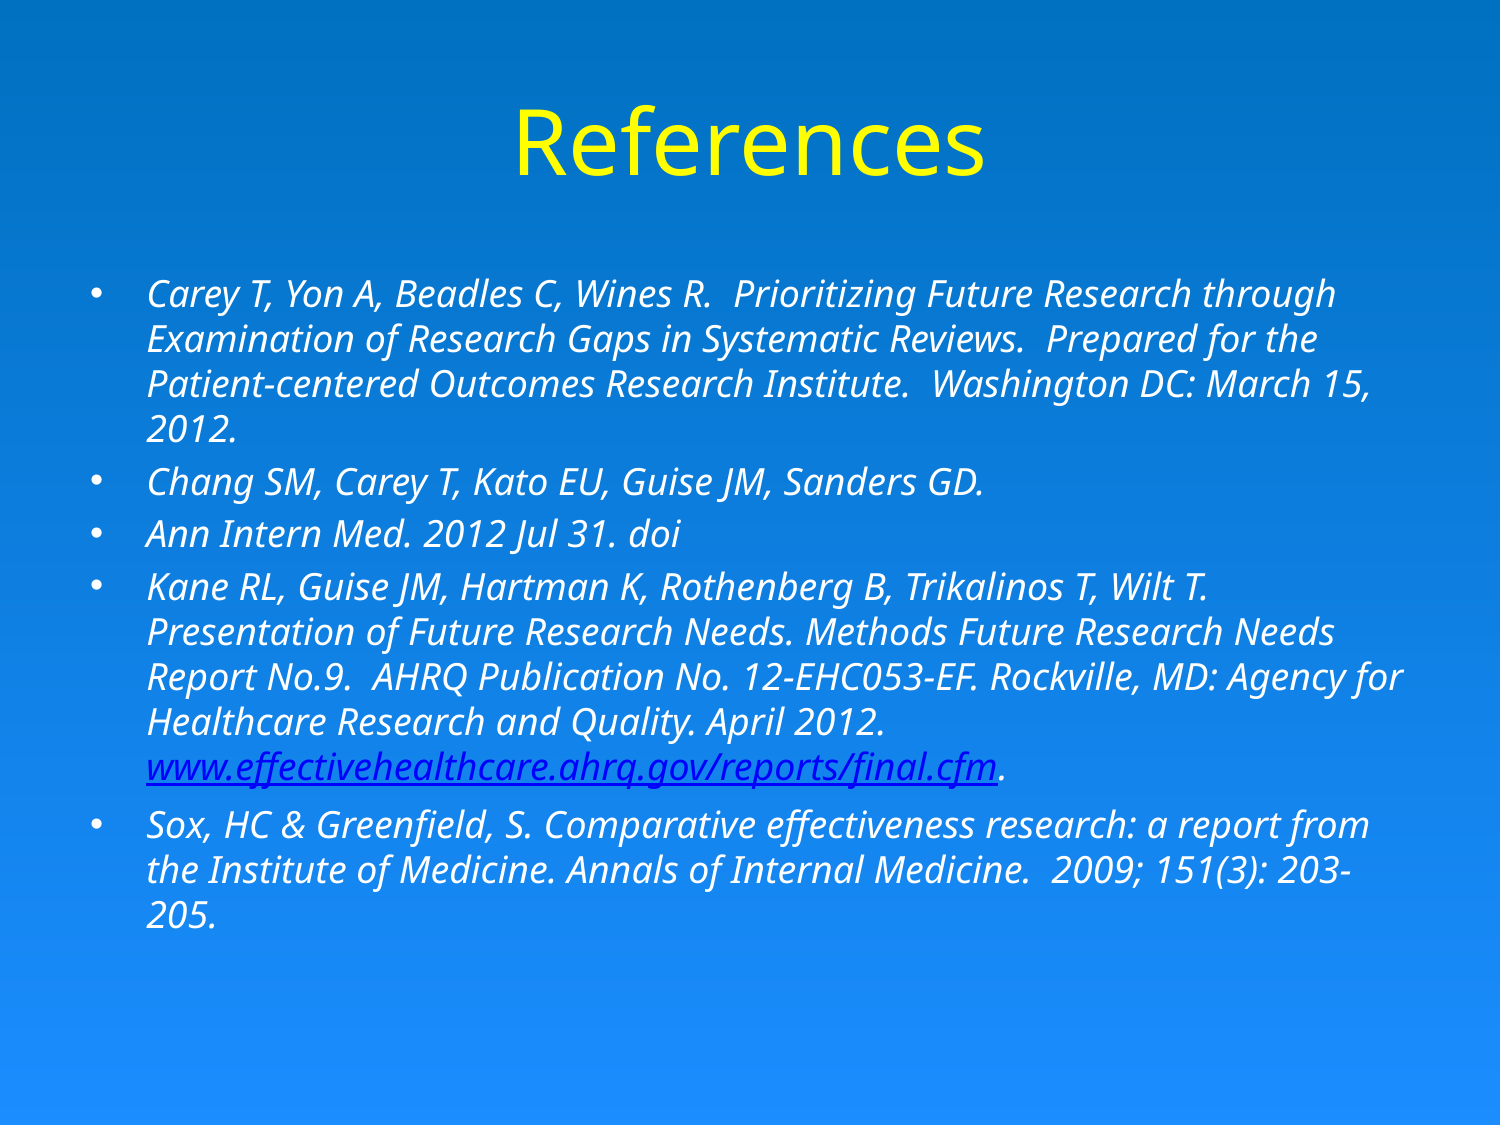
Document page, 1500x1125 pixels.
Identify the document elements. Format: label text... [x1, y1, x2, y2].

title References [74, 44, 1426, 233]
list Carey T, Yon A, Beadles C, Wines R. Prioritizing Future Research through Examination of Research Gaps in Systematic Reviews. Prepared for the Patient-centered Outcomes Research Institute. Washington DC: March 15, 2012. Chang SM, Carey T, Kato EU, Guise JM, Sanders GD. Ann Intern Med. 2012 Jul 31. doi Kane RL, Guise JM, Hartman K, Rothenberg B, Trikalinos T, Wilt T. Presentation of Future Research Needs. Methods Future Research Needs Report No.9. AHRQ Publication No. 12-EHC053-EF. Rockville, MD: Agency for Healthcare Research and Quality. April 2012. www.effectivehealthcare.ahrq.gov/reports/final.cfm. Sox, HC & Greenfield, S. Comparative effectiveness research: a report from the Institute of Medicine. Annals of Internal Medicine. 2009; 151(3): 203-205. [74, 262, 1426, 1006]
